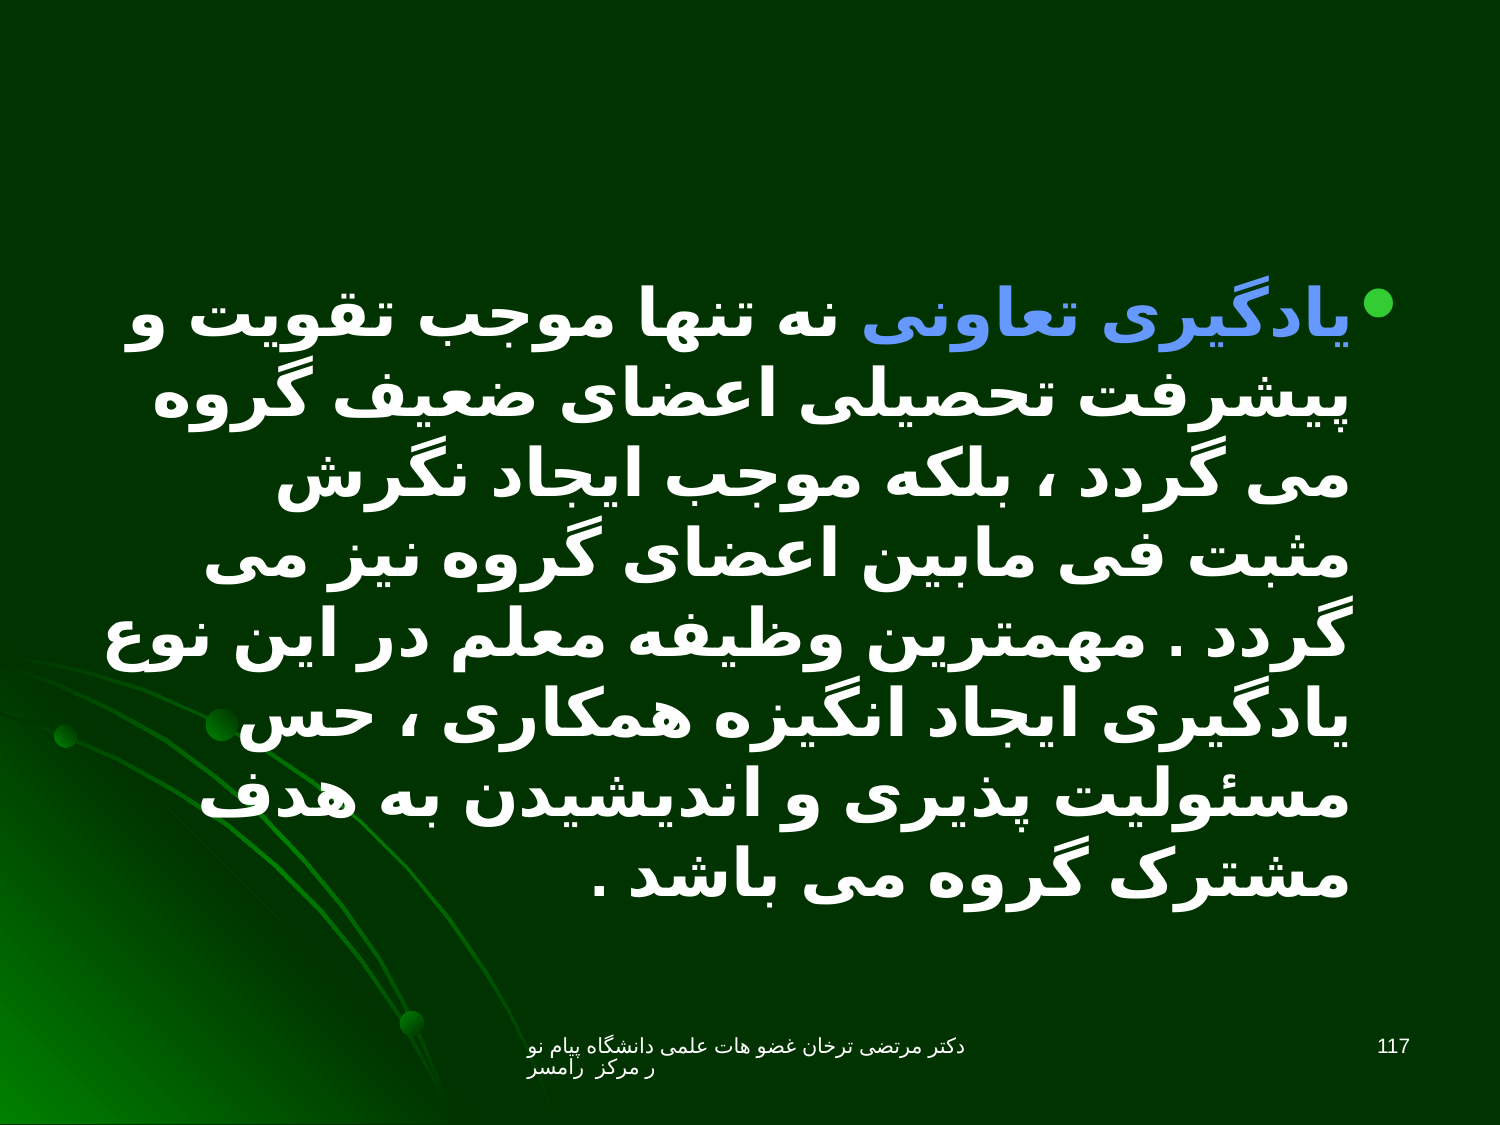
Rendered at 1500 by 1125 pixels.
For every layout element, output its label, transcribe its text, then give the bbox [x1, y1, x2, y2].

list یادگیری تعاونی نه تنها موجب تقویت و پیشرفت تحصیلی اعضای ضعیف گروه می گردد ، بلکه موجب ایجاد نگرش مثبت فی مابین اعضای گروه نیز می گردد . مهمترین وظیفه معلم در این نوع یادگیری ایجاد انگیزه همکاری ، حس مسئولیت پذیری و اندیشیدن به هدف مشترک گروه می باشد . [74, 262, 1426, 1006]
slide_number 117 [1074, 1024, 1426, 1101]
footer دکتر مرتضی ترخان غضو هات علمی دانشگاه پیام نور مرکز رامسر [512, 1024, 988, 1101]
